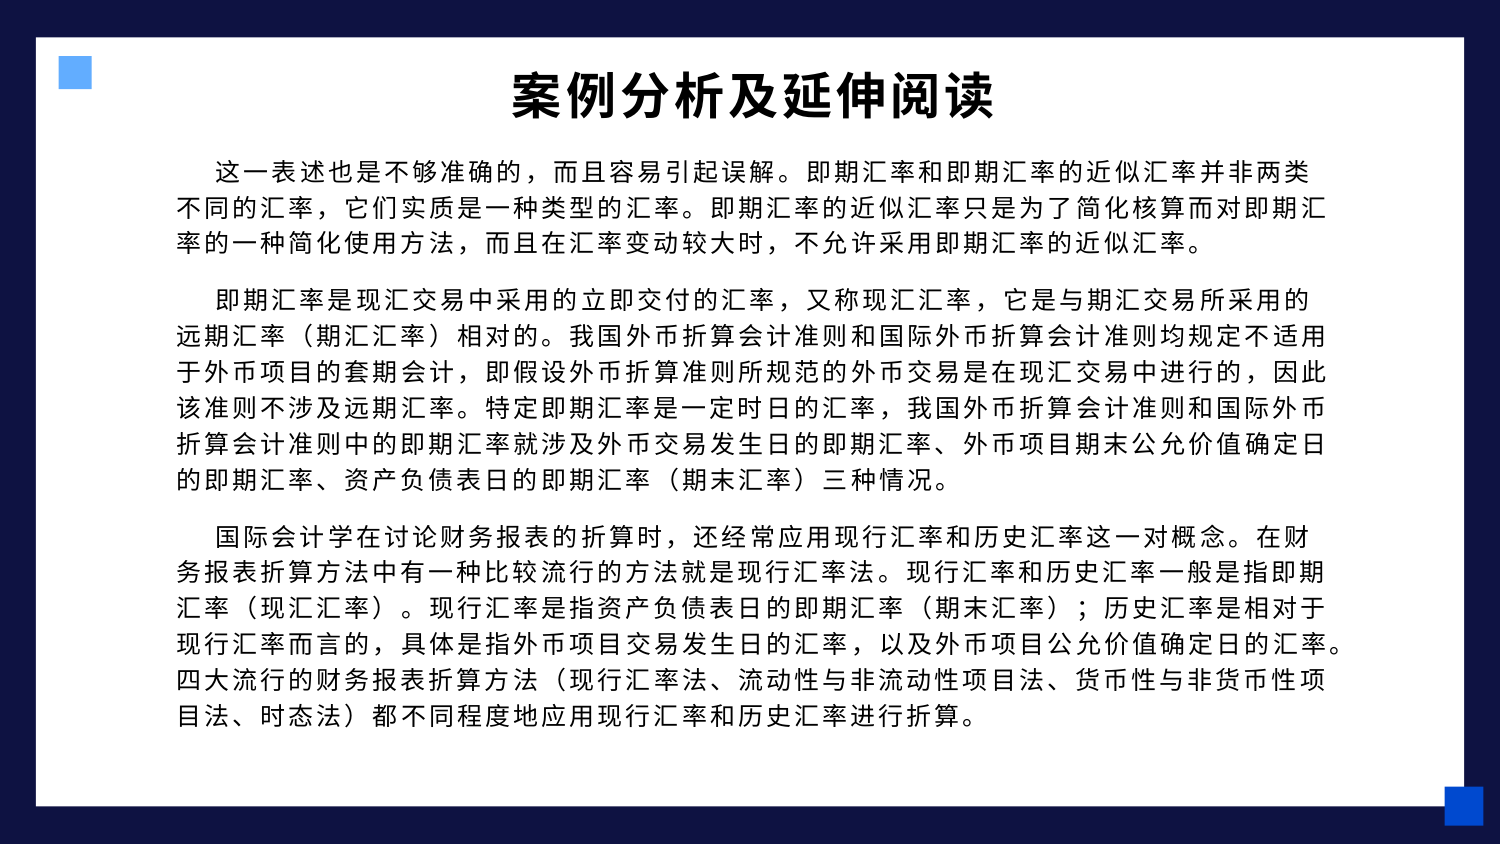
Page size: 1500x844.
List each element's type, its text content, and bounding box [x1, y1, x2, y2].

title 案例分析及延伸阅读 [159, 43, 1344, 133]
list 这一表述也是不够准确的，而且容易引起误解。即期汇率和即期汇率的近似汇率并非两类不同的汇率，它们实质是一种类型的汇率。即期汇率的近似汇率只是为了简化核算而对即期汇率的一种简化使用方法，而且在汇率变动较大时，不允许采用即期汇率的近似汇率。 即期汇率是现汇交易中采用的立即交付的汇率，又称现汇汇率，它是与期汇交易所采用的远期汇率（期汇汇率）相对的。我国外币折算会计准则和国际外币折算会计准则均规定不适用于外币项目的套期会计，即假设外币折算准则所规范的外币交易是在现汇交易中进行的，因此该准则不涉及远期汇率。特定即期汇率是一定时日的汇率，我国外币折算会计准则和国际外币折算会计准则中的即期汇率就涉及外币交易发生日的即期汇率、外币项目期末公允价值确定日的即期汇率、资产负债表日的即期汇率（期末汇率）三种情况。 国际会计学在讨论财务报表的折算时，还经常应用现行汇率和历史汇率这一对概念。在财务报表折算方法中有一种比较流行的方法就是现行汇率法。现行汇率和历史汇率一般是指即期汇率（现汇汇率）。现行汇率是指资产负债表日的即期汇率（期末汇率）；历史汇率是相对于现行汇率而言的，具体是指外币项目交易发生日的汇率，以及外币项目公允价值确定日的汇率。四大流行的财务报表折算方法（现行汇率法、流动性与非流动性项目法、货币性与非货币性项目法、时态法）都不同程度地应用现行汇率和历史汇率进行折算。 [159, 150, 1344, 753]
